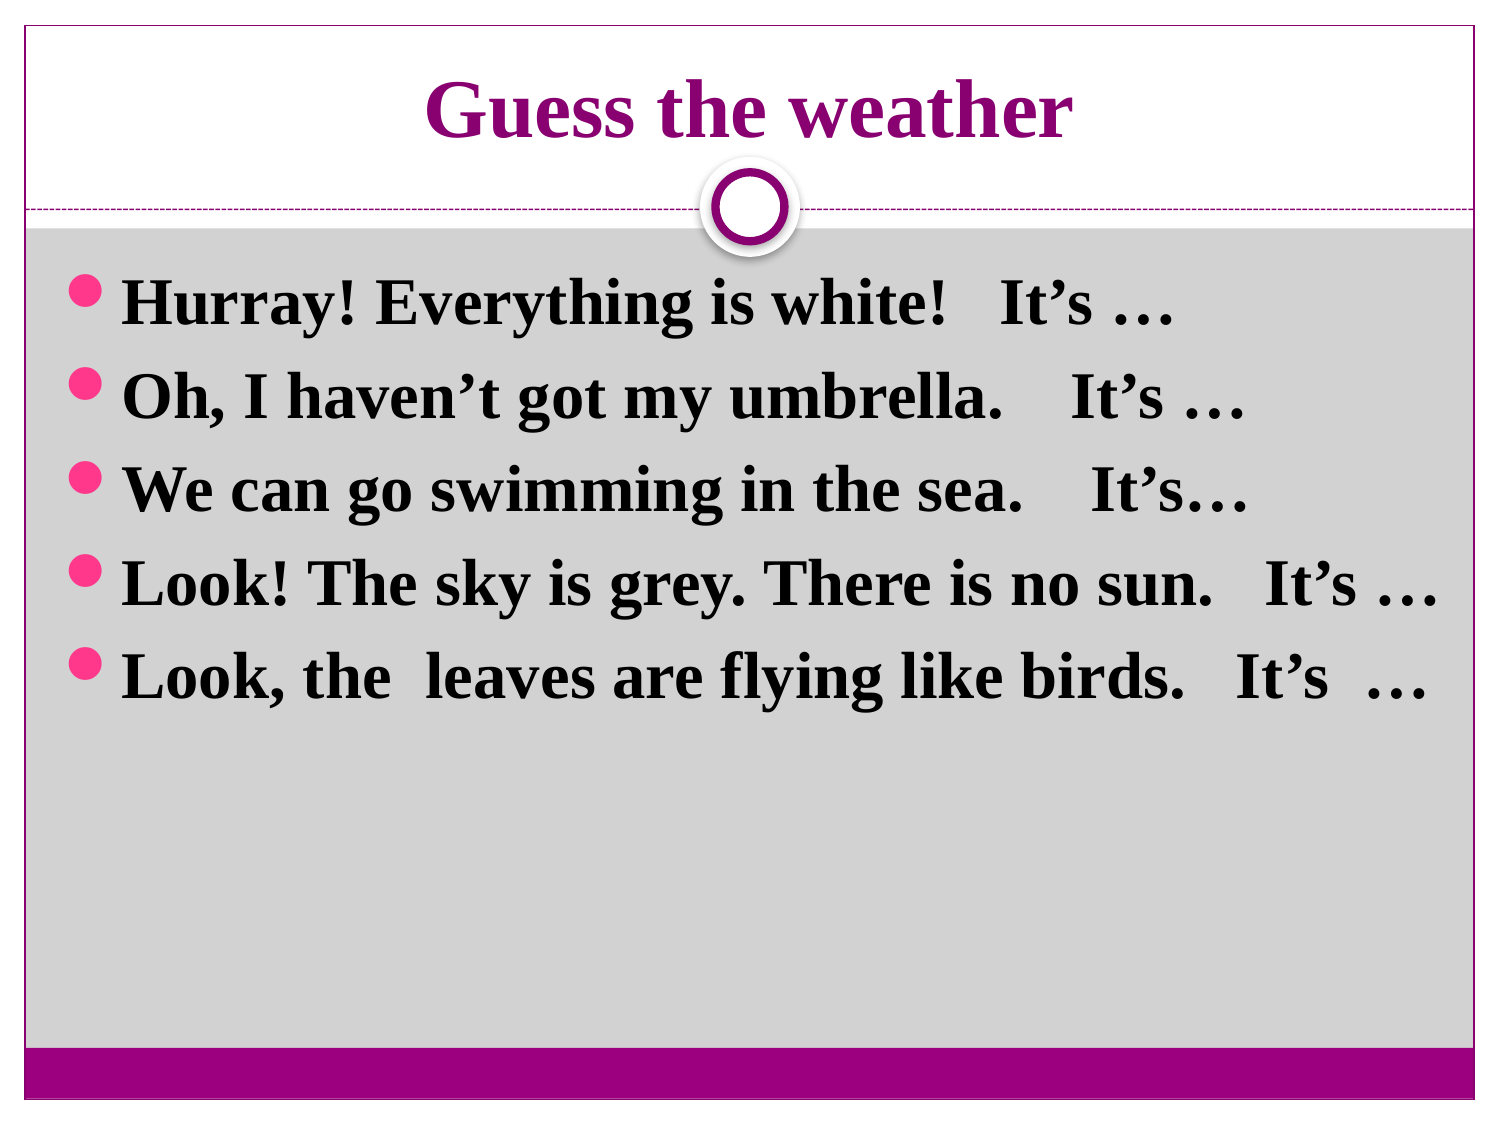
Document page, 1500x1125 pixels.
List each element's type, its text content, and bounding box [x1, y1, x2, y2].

list Hurray! Everything is white! It’s … Oh, I haven’t got my umbrella. It’s … We can go swimming in the sea. It’s… Look! The sky is grey. There is no sun. It’s … Look, the leaves are flying like birds. It’s … [49, 250, 1477, 1001]
title Guess the weather [49, 37, 1450, 162]
